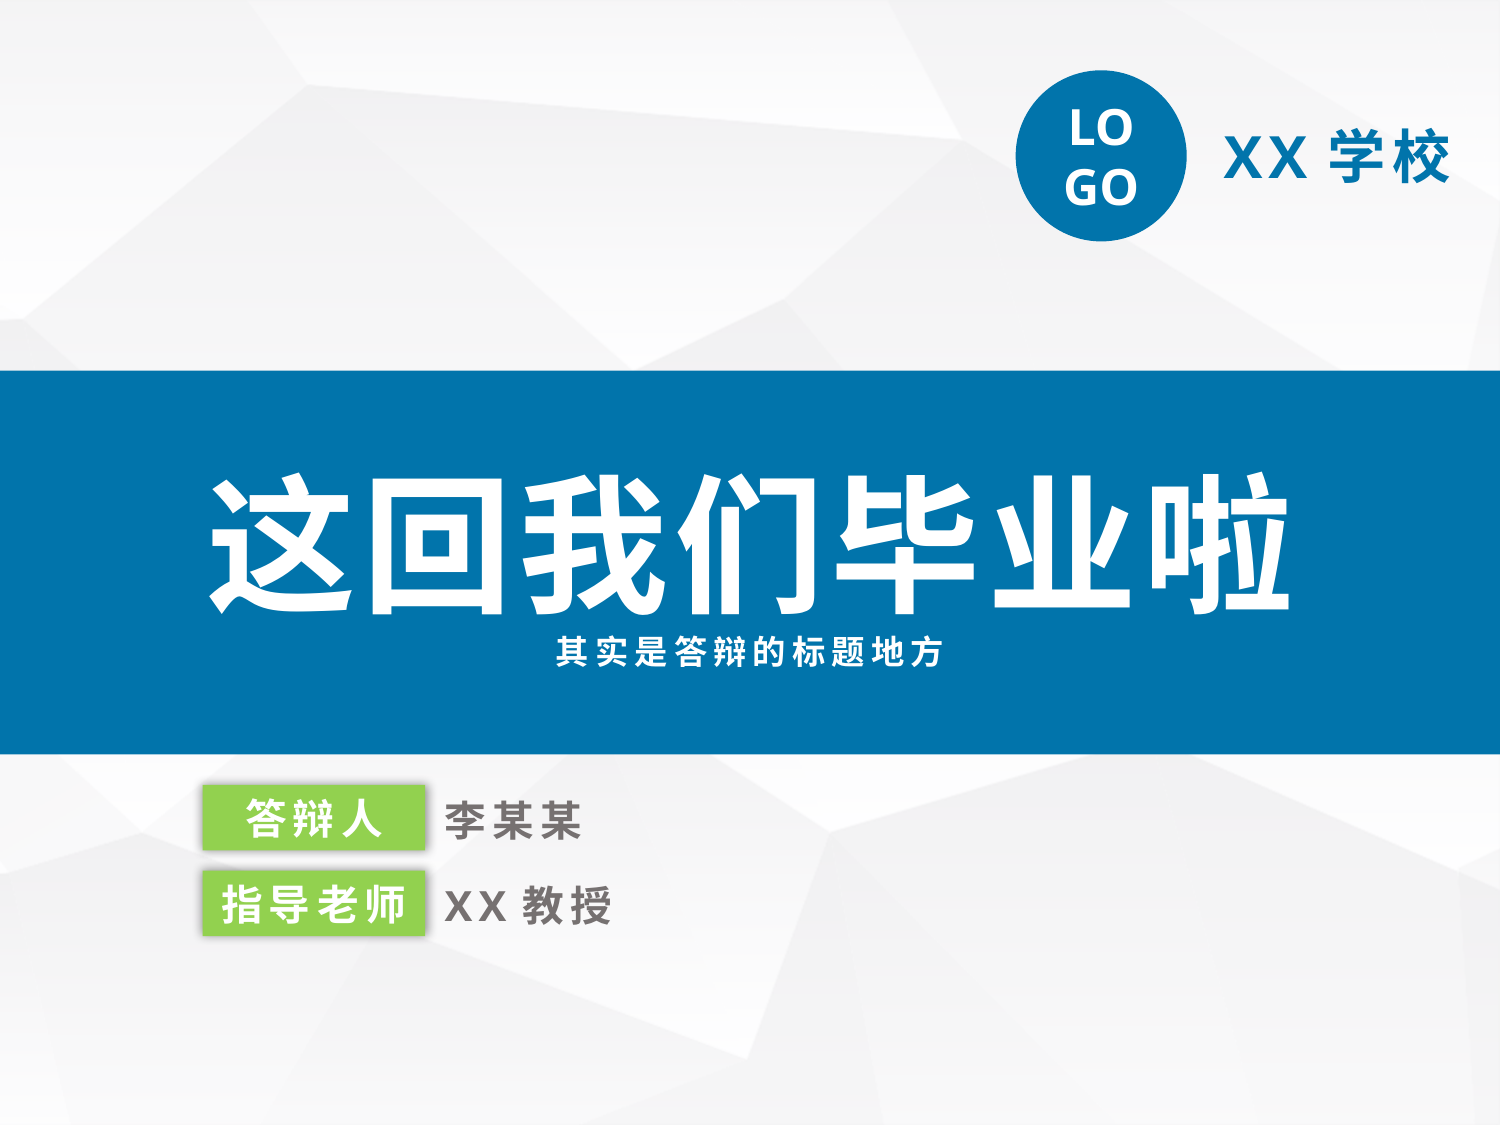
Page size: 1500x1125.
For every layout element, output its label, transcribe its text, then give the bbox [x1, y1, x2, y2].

text_box 答辩人 [202, 784, 426, 851]
text_box LOGO [1014, 69, 1188, 243]
text_box [0, 369, 1500, 755]
picture [0, 0, 1500, 369]
text_box XX教授 [429, 872, 695, 938]
text_box 李某某 [429, 787, 695, 853]
picture [0, 755, 1500, 1125]
text_box 这回我们毕业啦 其实是答辩的标题地方 [173, 443, 1327, 679]
text_box 指导老师 [202, 870, 426, 937]
text_box XX学校 [1208, 113, 1474, 198]
